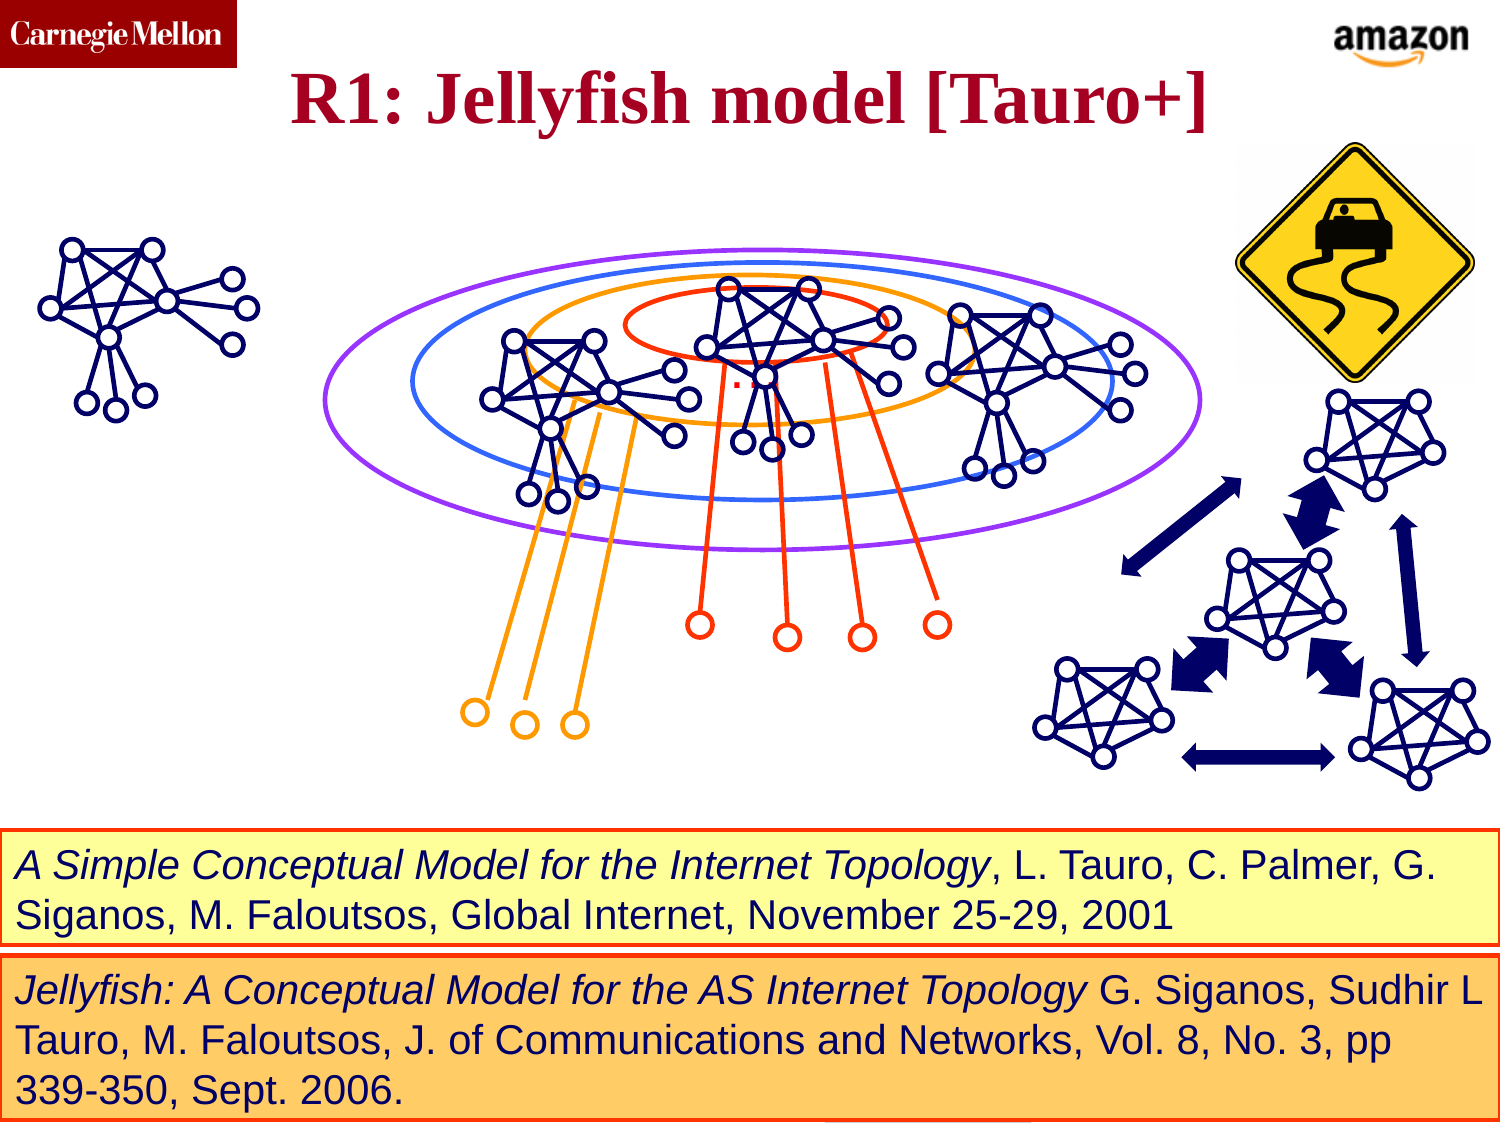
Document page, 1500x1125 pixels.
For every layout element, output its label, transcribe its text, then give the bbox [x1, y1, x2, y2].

text_box A Simple Conceptual Model for the Internet Topology, L. Tauro, C. Palmer, G. Siganos, M. Faloutsos, Global Internet, November 25-29, 2001 [0, 830, 1500, 945]
text_box [687, 612, 713, 638]
text_box [1151, 330, 1201, 469]
picture [1322, 4, 1484, 88]
text_box [1172, 636, 1228, 693]
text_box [1349, 679, 1489, 790]
text_box [462, 699, 488, 725]
text_box [1181, 742, 1336, 772]
text_box [562, 712, 588, 738]
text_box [39, 238, 259, 422]
picture [1235, 142, 1476, 383]
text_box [1034, 658, 1174, 768]
text_box [849, 625, 875, 650]
text_box [1121, 476, 1242, 577]
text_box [1206, 549, 1346, 660]
picture [0, 0, 237, 68]
text_box [1287, 488, 1300, 500]
text_box [1282, 503, 1341, 548]
text_box [774, 625, 800, 650]
text_box [924, 612, 950, 638]
title R1: Jellyfish model [Tauro+] [112, 37, 1388, 151]
text_box [324, 249, 1101, 550]
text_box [1305, 390, 1445, 501]
text_box [1388, 513, 1430, 668]
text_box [481, 330, 701, 513]
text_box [695, 278, 915, 461]
text_box Jellyfish: A Conceptual Model for the AS Internet Topology G. Siganos, Sudhir L Tauro, M. Faloutsos, J. of Communications and Networks, Vol. 8, No. 3, pp 339-350, Sept. 2006. [0, 955, 1500, 1120]
text_box [1306, 655, 1365, 697]
text_box [512, 712, 538, 738]
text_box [927, 304, 1147, 487]
